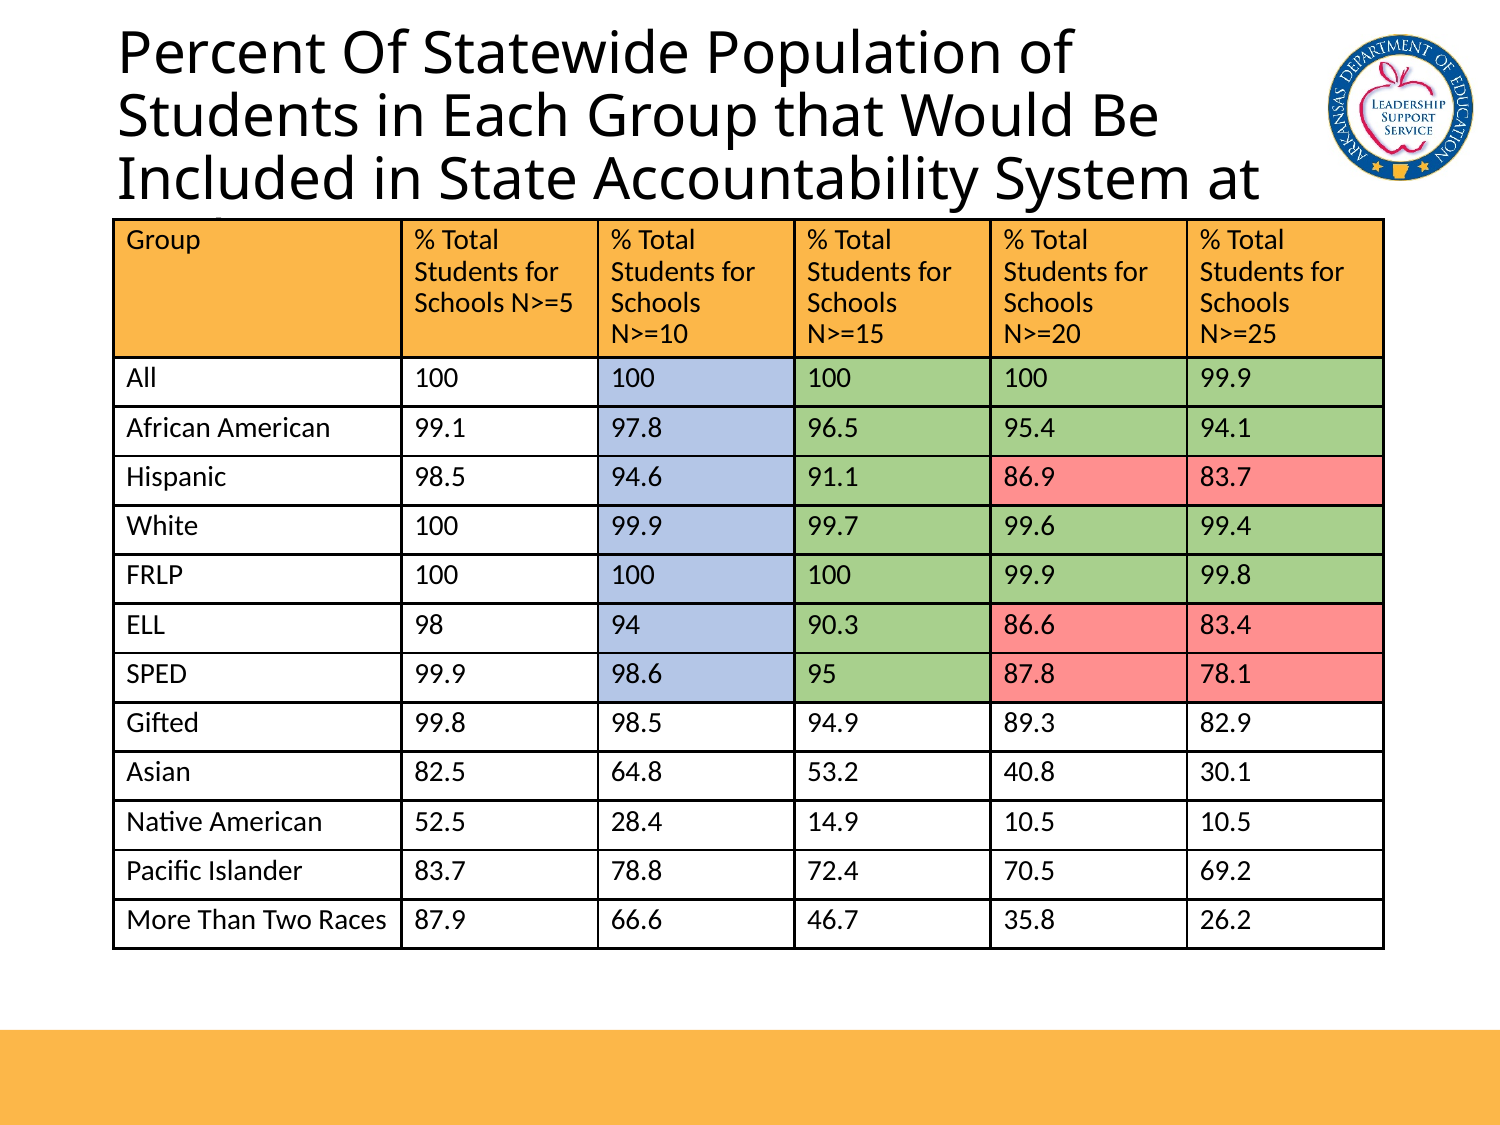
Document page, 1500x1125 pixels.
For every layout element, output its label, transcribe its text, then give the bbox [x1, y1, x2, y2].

table_cell 100 [796, 359, 989, 405]
table_cell 100 [403, 359, 597, 405]
table_cell 82.5 [403, 753, 597, 799]
table_cell 99.9 [1188, 359, 1382, 405]
table_cell More Than Two Races [115, 901, 400, 947]
table_cell 40.8 [992, 753, 1186, 799]
table_cell 10.5 [1188, 802, 1382, 849]
table_header % Total Students for Schools N>=5 [403, 221, 597, 356]
table_cell SPED [115, 654, 400, 701]
table_cell Gifted [115, 704, 400, 750]
table_cell 99.8 [1188, 556, 1382, 602]
table_cell 99.9 [403, 654, 597, 701]
table_cell 83.7 [1188, 457, 1382, 504]
table_cell Asian [115, 753, 400, 799]
table_cell 30.1 [1188, 753, 1382, 799]
table_cell 99.9 [599, 507, 793, 553]
text_box Percent Of Statewide Population of Students in Each Group that Would Be Included in State Accountability System at Each Minimum N [103, 16, 1279, 234]
table_cell White [115, 507, 400, 553]
table_header Group [115, 221, 400, 356]
table_cell 98.5 [403, 457, 597, 504]
table_cell 99.1 [403, 408, 597, 455]
table_cell 99.6 [992, 507, 1186, 553]
table_cell 96.5 [796, 408, 989, 455]
table_cell ELL [115, 605, 400, 652]
table_cell Pacific Islander [115, 851, 400, 898]
table_cell 64.8 [599, 753, 793, 799]
table_cell African American [115, 408, 400, 455]
table_cell 78.8 [599, 851, 793, 898]
table_cell 83.4 [1188, 605, 1382, 652]
table_cell 98 [403, 605, 597, 652]
table_cell 87.9 [403, 901, 597, 947]
table_cell 99.8 [403, 704, 597, 750]
table_cell 86.9 [992, 457, 1186, 504]
table_cell 87.8 [992, 654, 1186, 701]
table_cell 99.9 [992, 556, 1186, 602]
table_cell 100 [796, 556, 989, 602]
table_cell 94.6 [599, 457, 793, 504]
table_cell 98.6 [599, 654, 793, 701]
table_cell 91.1 [796, 457, 989, 504]
table_cell 52.5 [403, 802, 597, 849]
table_cell 98.5 [599, 704, 793, 750]
table_cell 94.1 [1188, 408, 1382, 455]
table_cell 70.5 [992, 851, 1186, 898]
table_cell 94 [599, 605, 793, 652]
table_cell 97.8 [599, 408, 793, 455]
table_cell 35.8 [992, 901, 1186, 947]
table_cell Native American [115, 802, 400, 849]
table_header % Total Students for Schools N>=20 [992, 221, 1186, 356]
table_header % Total Students for Schools N>=10 [599, 221, 793, 356]
table_cell 100 [599, 359, 793, 405]
table_cell 89.3 [992, 704, 1186, 750]
table_cell 14.9 [796, 802, 989, 849]
table_cell 69.2 [1188, 851, 1382, 898]
table_cell 94.9 [796, 704, 989, 750]
table_header % Total Students for Schools N>=25 [1188, 221, 1382, 356]
table_cell 100 [599, 556, 793, 602]
table_cell 28.4 [599, 802, 793, 849]
table_cell 10.5 [992, 802, 1186, 849]
table_cell 46.7 [796, 901, 989, 947]
table_cell 100 [403, 507, 597, 553]
table_cell 83.7 [403, 851, 597, 898]
table_cell 78.1 [1188, 654, 1382, 701]
table_cell 72.4 [796, 851, 989, 898]
table_cell 90.3 [796, 605, 989, 652]
table_cell 100 [992, 359, 1186, 405]
table_cell 82.9 [1188, 704, 1382, 750]
table_cell Hispanic [115, 457, 400, 504]
table_cell 99.4 [1188, 507, 1382, 553]
table_cell FRLP [115, 556, 400, 602]
table_cell 53.2 [796, 753, 989, 799]
table_cell 95 [796, 654, 989, 701]
table_cell 66.6 [599, 901, 793, 947]
table_cell 86.6 [992, 605, 1186, 652]
table_cell 99.7 [796, 507, 989, 553]
table_cell 26.2 [1188, 901, 1382, 947]
table_header % Total Students for Schools N>=15 [796, 221, 989, 356]
table_cell 100 [403, 556, 597, 602]
table_cell All [115, 359, 400, 405]
table_cell 95.4 [992, 408, 1186, 455]
picture [1327, 34, 1478, 181]
